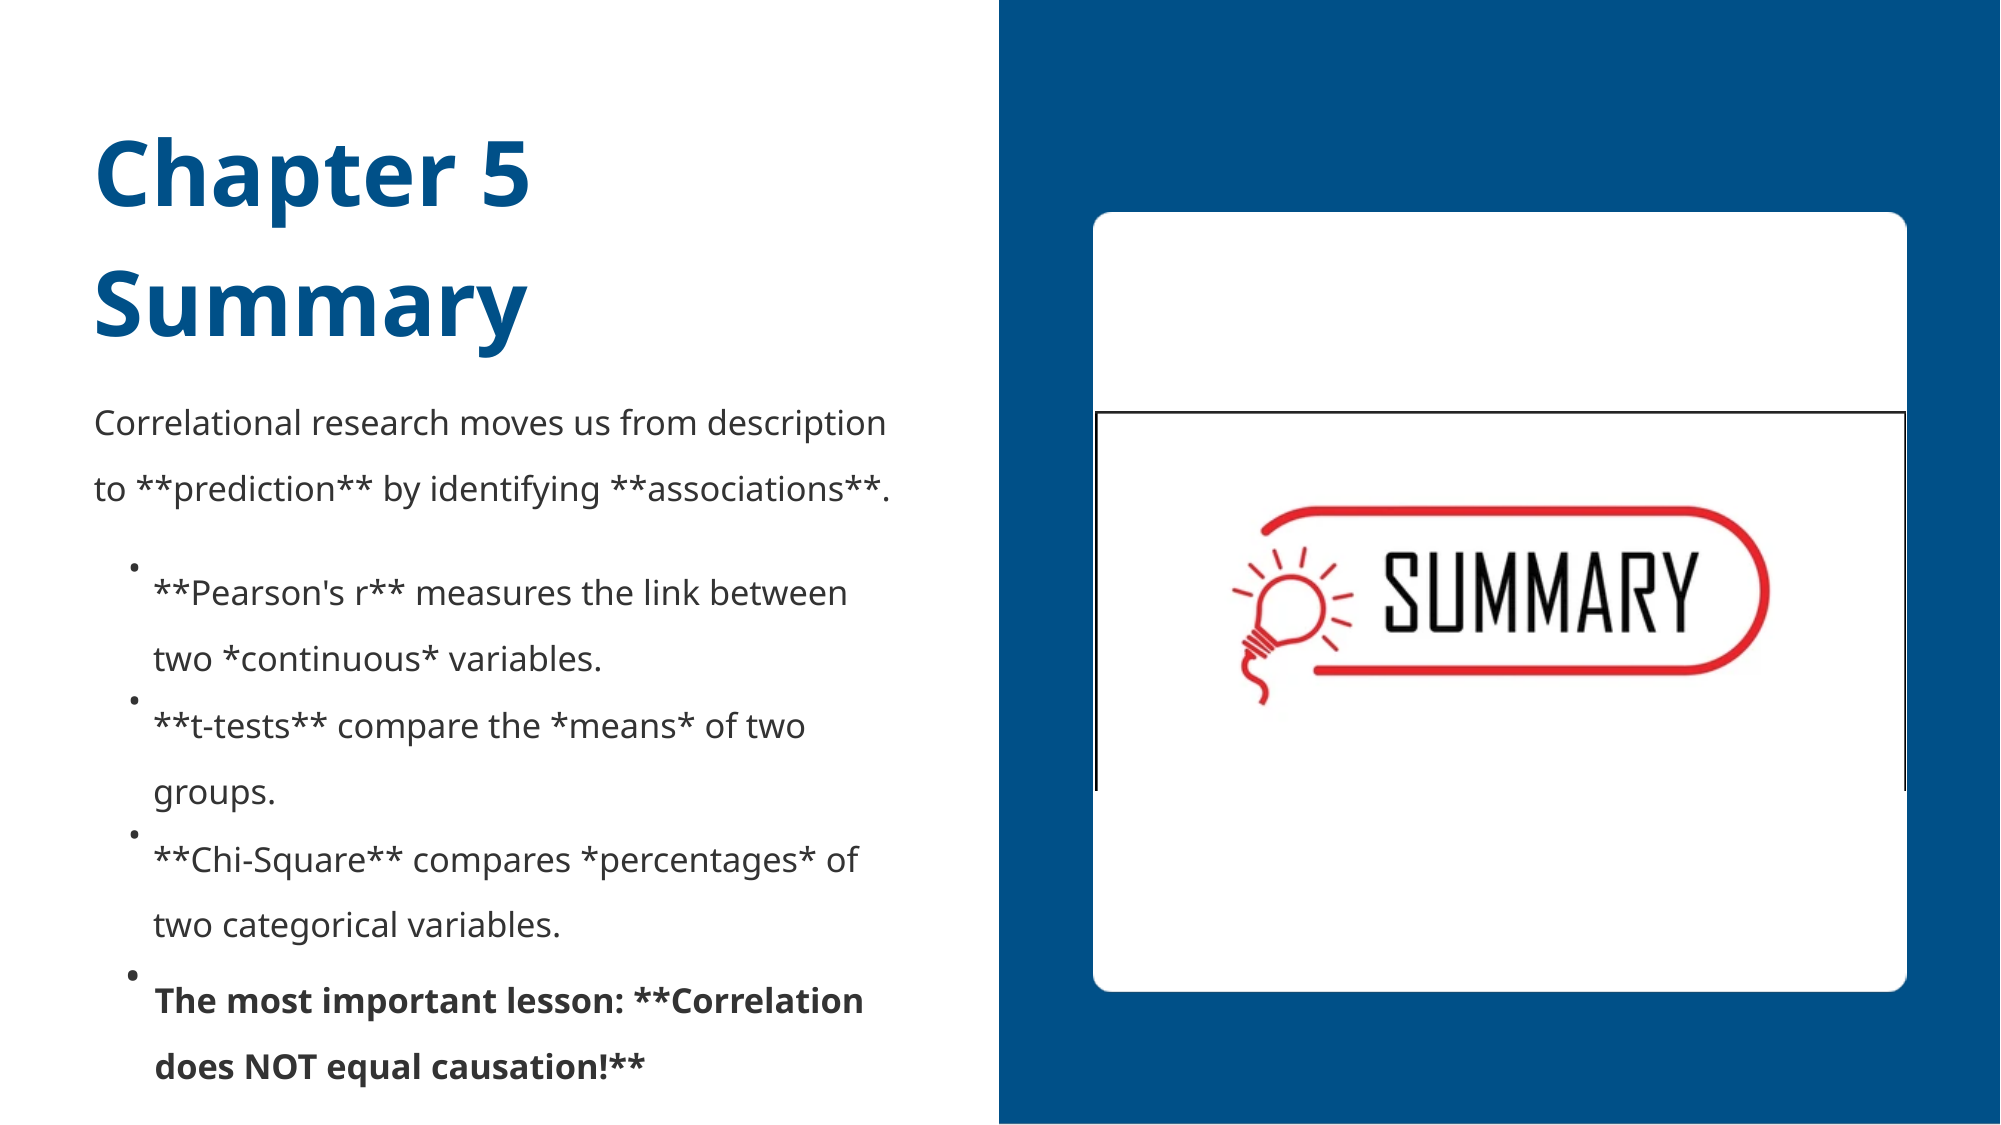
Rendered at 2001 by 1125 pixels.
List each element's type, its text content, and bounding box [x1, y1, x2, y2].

text_box • [128, 679, 140, 721]
text_box • [126, 954, 140, 996]
text_box Chapter 5 Summary [93, 93, 947, 355]
text_box • [128, 546, 140, 588]
text_box The most important lesson: **Correlation does NOT equal causation!** [140, 954, 907, 1086]
picture [999, 0, 2000, 1125]
text_box **Chi-Square** compares *percentages* of two categorical variables. [140, 812, 907, 945]
text_box **Pearson's r** measures the link between two *continuous* variables. [140, 546, 907, 678]
text_box • [128, 813, 140, 855]
text_box Correlational research moves us from description to **prediction** by identifying **associations**. [93, 376, 907, 509]
text_box **t-tests** compare the *means* of two groups. [140, 679, 907, 812]
